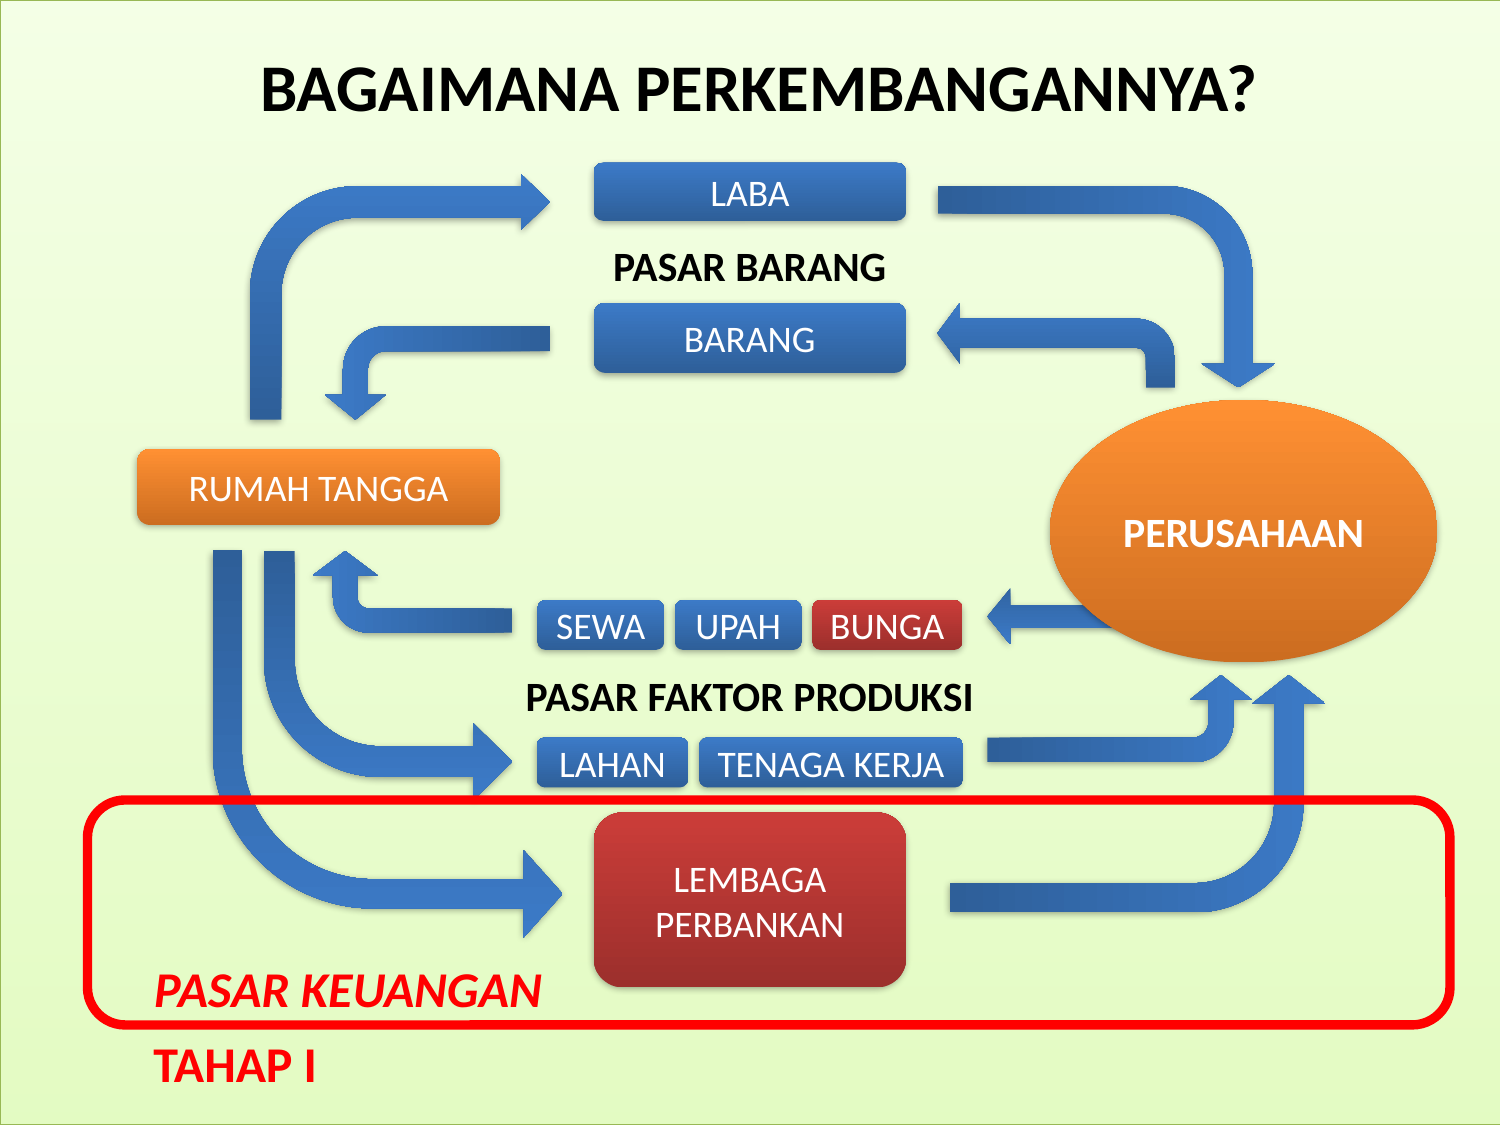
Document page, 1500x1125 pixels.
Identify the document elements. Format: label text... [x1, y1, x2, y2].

text_box PASAR KEUANGAN [139, 996, 557, 1025]
text_box [85, 797, 139, 1028]
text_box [137, 162, 1438, 988]
text_box TAHAP I [138, 1024, 333, 1100]
text_box [333, 810, 1453, 1028]
text_box [0, 0, 1500, 1125]
text_box BAGAIMANA PERKEMBANGANNYA? [245, 37, 1274, 133]
